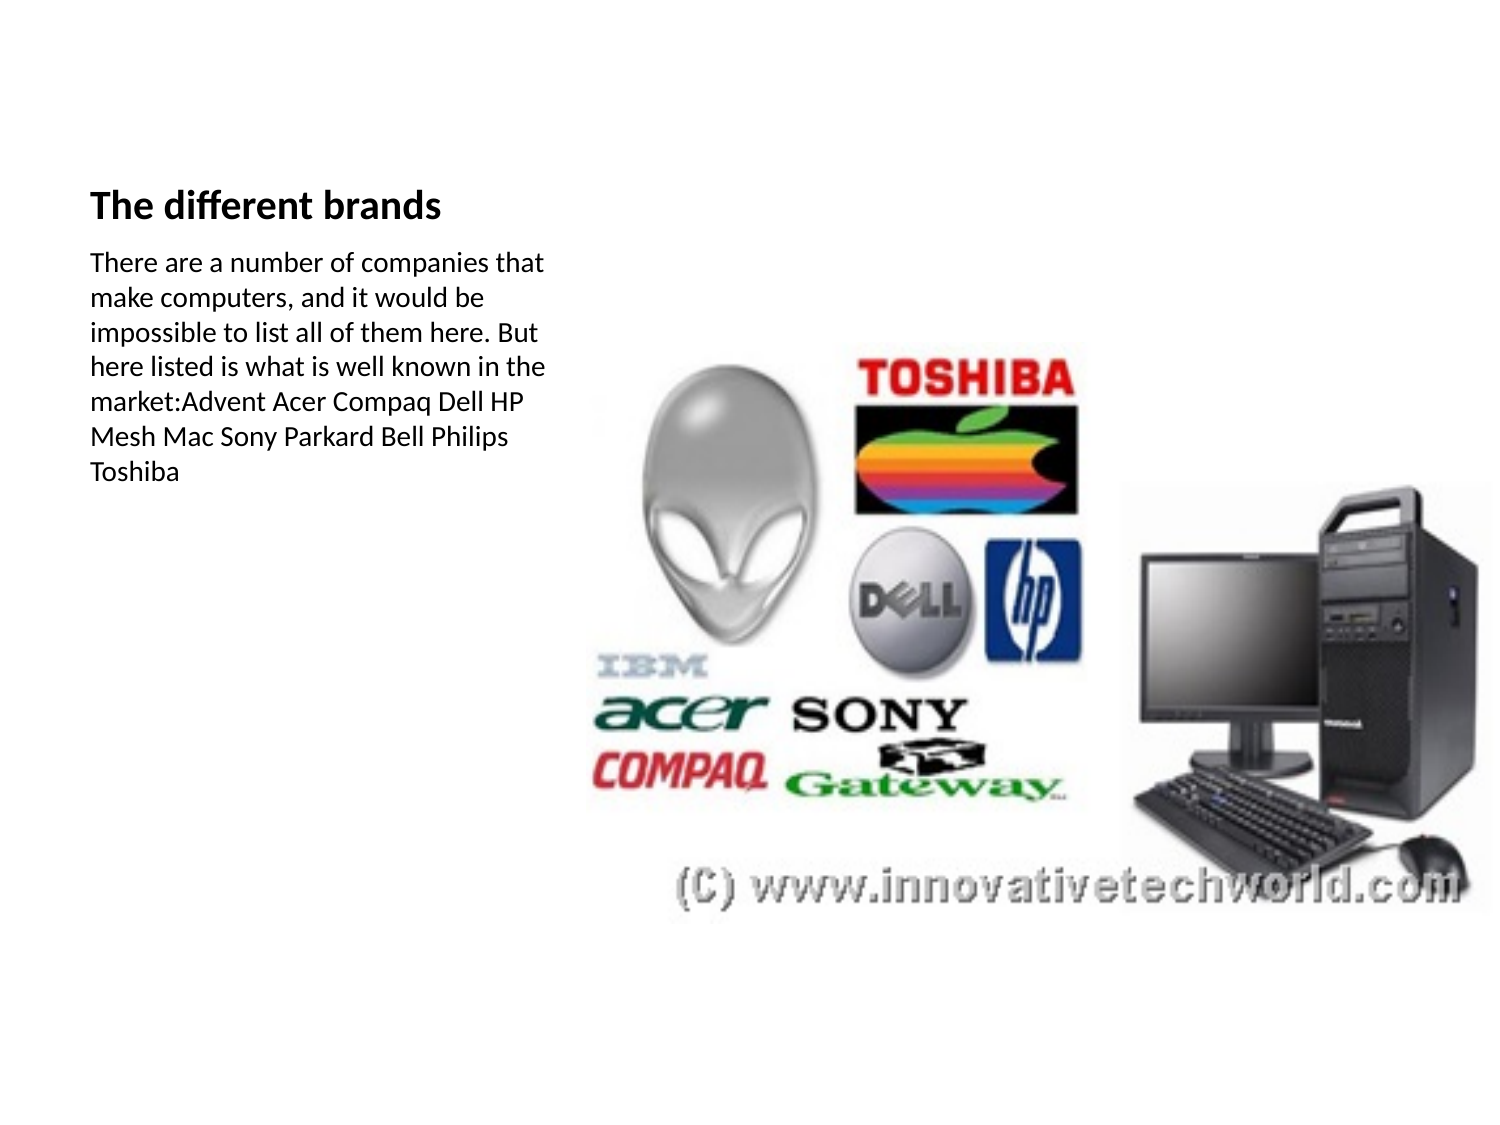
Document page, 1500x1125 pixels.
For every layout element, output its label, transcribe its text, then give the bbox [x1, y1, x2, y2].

list There are a number of companies that make computers, and it would be impossible to list all of them here. But here listed is what is well known in the market:Advent Acer Compaq Dell HP Mesh Mac Sony Parkard Bell Philips Toshiba [75, 235, 569, 1005]
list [586, 44, 1500, 1125]
title The different brands [75, 44, 569, 235]
